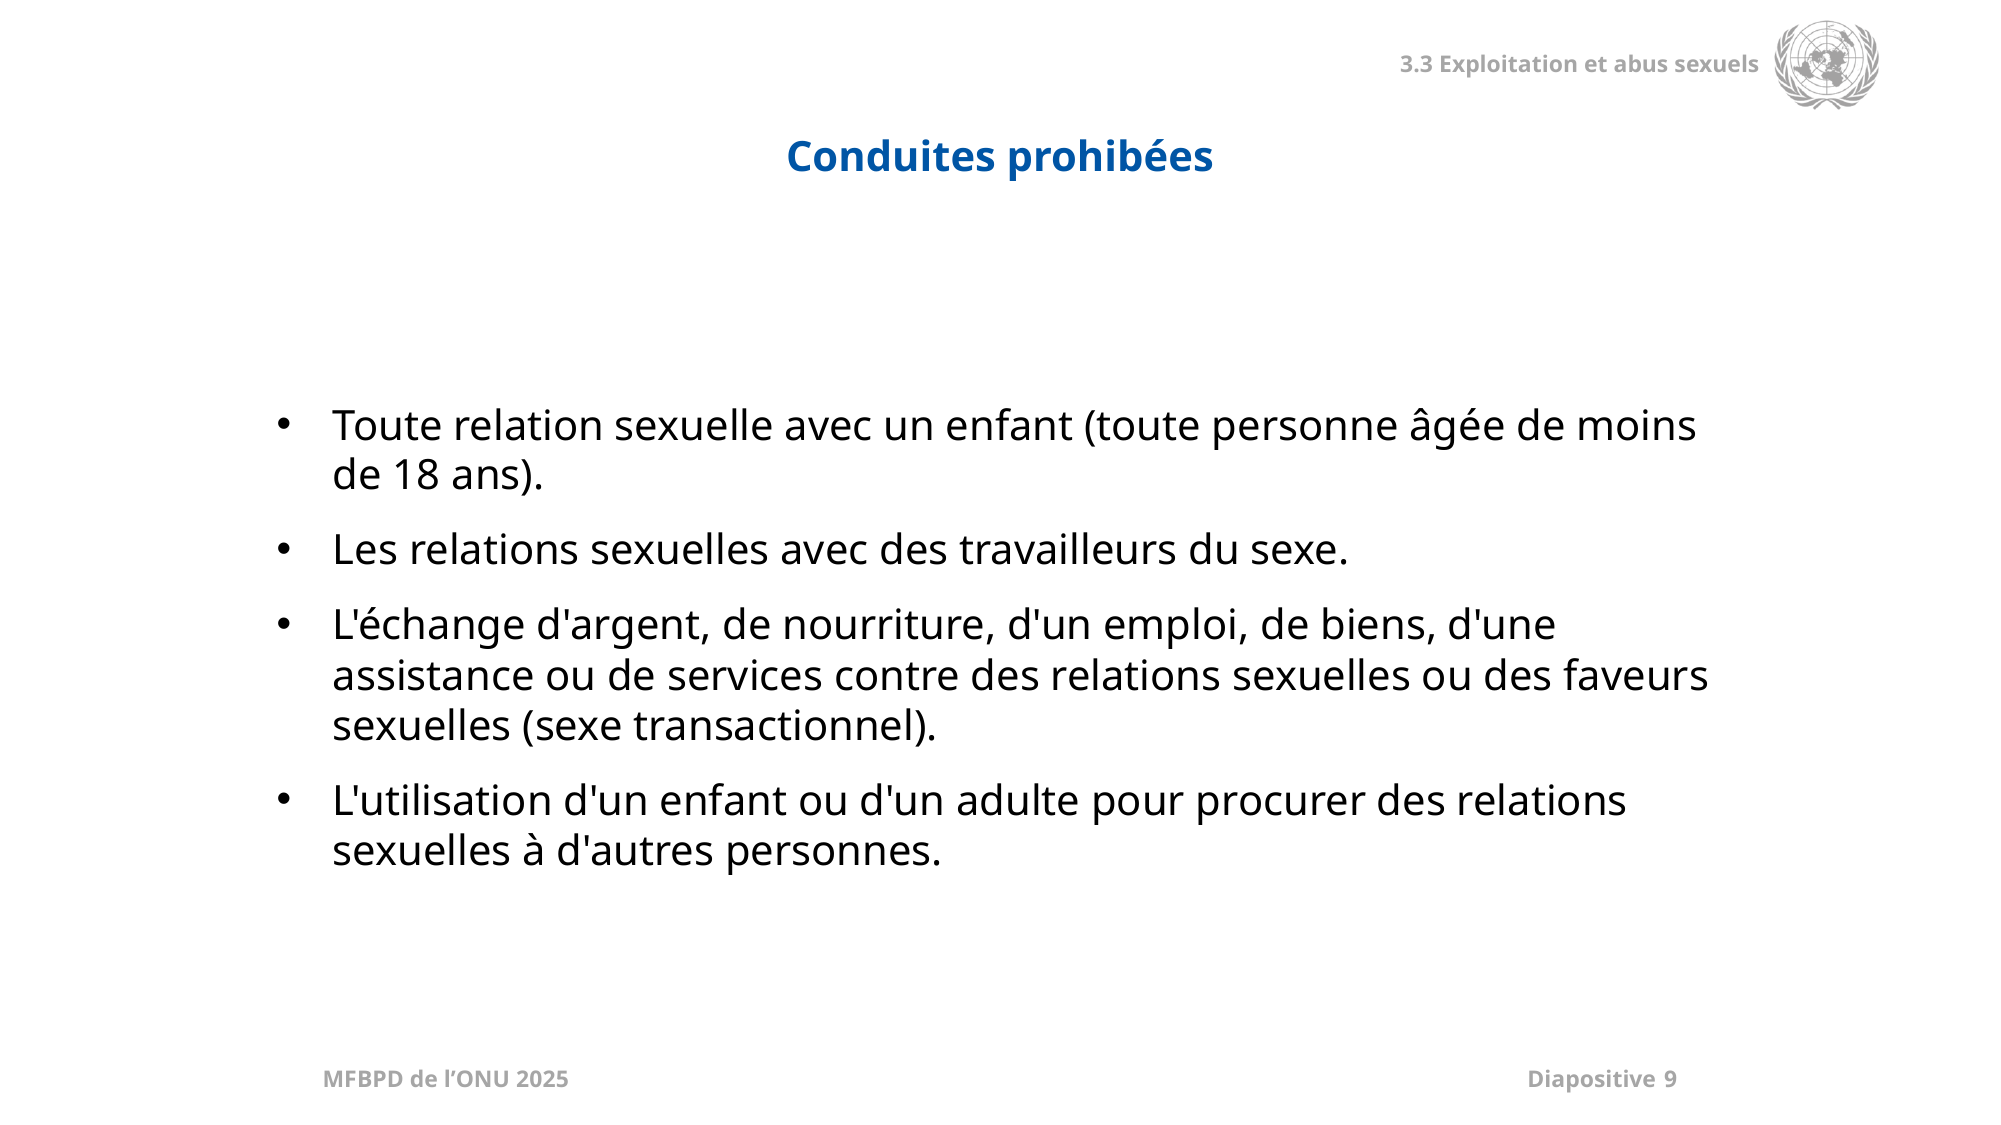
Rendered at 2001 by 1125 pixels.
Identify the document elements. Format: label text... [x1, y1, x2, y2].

text_box Toute relation sexuelle avec un enfant (toute personne âgée de moins de 18 ans). Les relations sexuelles avec des travailleurs du sexe. L'échange d'argent, de nourriture, d'un emploi, de biens, d'une assistance ou de services contre des relations sexuelles ou des faveurs sexuelles (sexe transactionnel). L'utilisation d'un enfant ou d'un adulte pour procurer des relations sexuelles à d'autres personnes. [261, 390, 1739, 881]
text_box Conduites prohibées [337, 122, 1662, 188]
